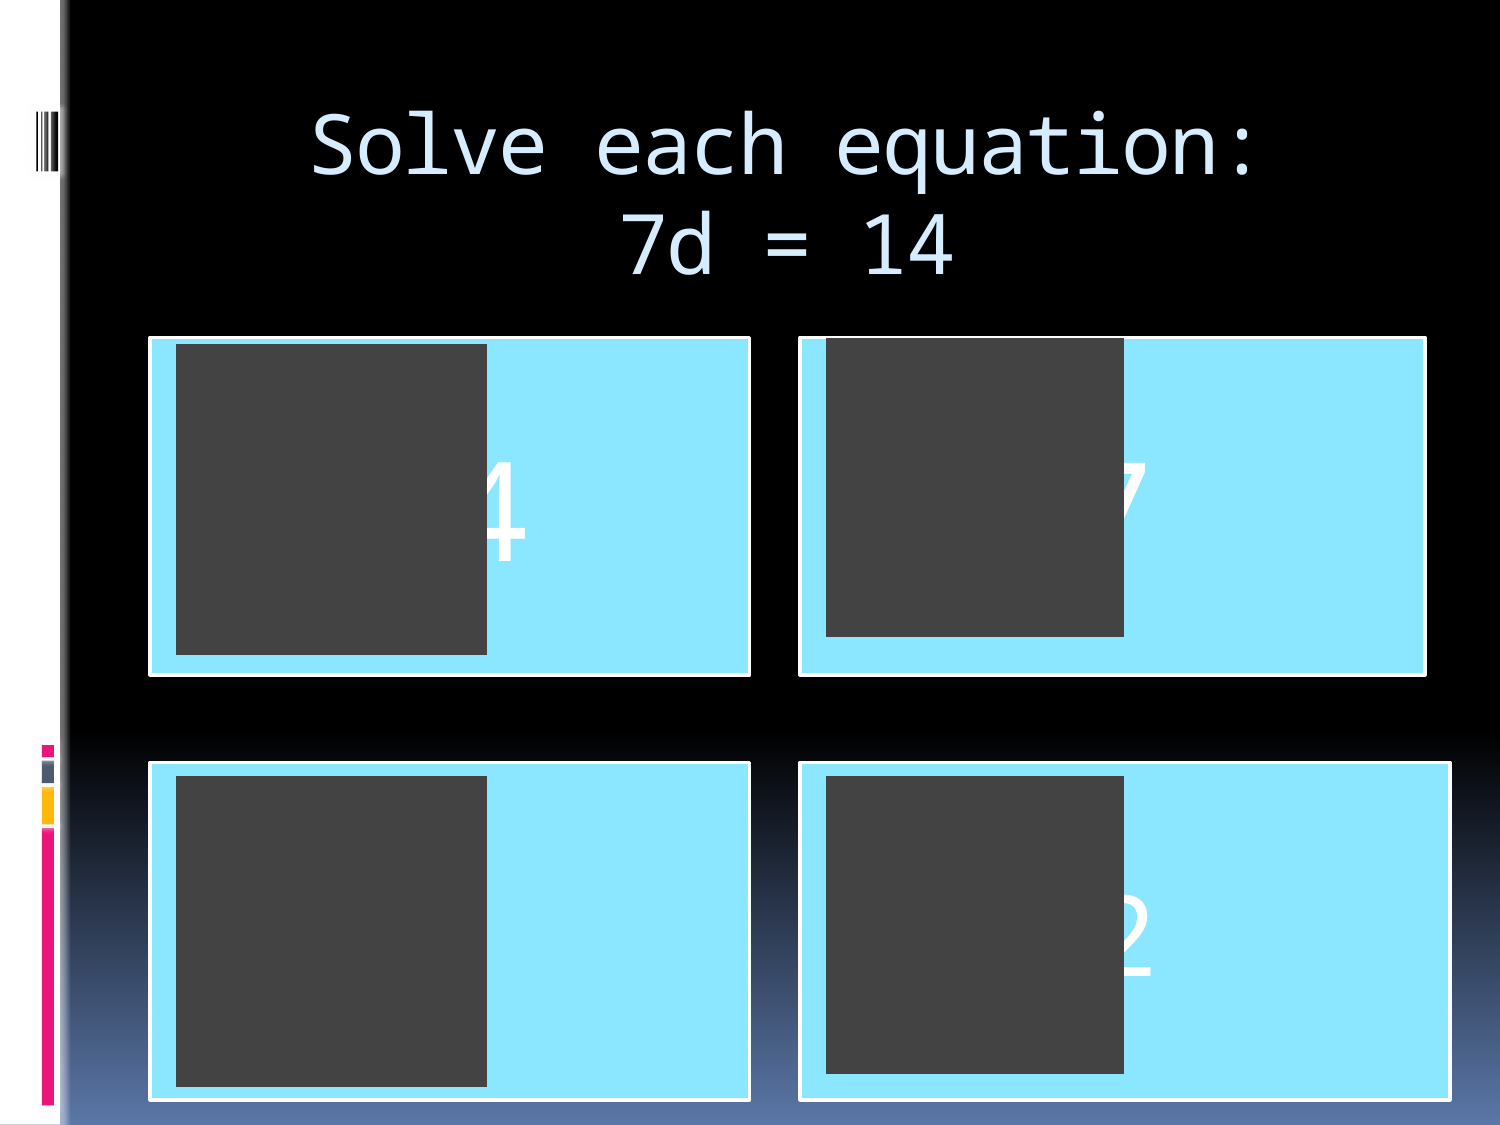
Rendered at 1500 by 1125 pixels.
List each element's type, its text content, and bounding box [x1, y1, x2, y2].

picture [824, 336, 1126, 638]
text_box 2 [798, 761, 1452, 1102]
text_box 14 [148, 336, 751, 677]
text_box 7 [798, 336, 1427, 677]
text_box 1 [148, 761, 751, 1102]
picture [824, 774, 1126, 1076]
title Solve each equation: 7d = 14 [150, 83, 1425, 375]
picture [174, 342, 488, 657]
picture [174, 774, 488, 1088]
